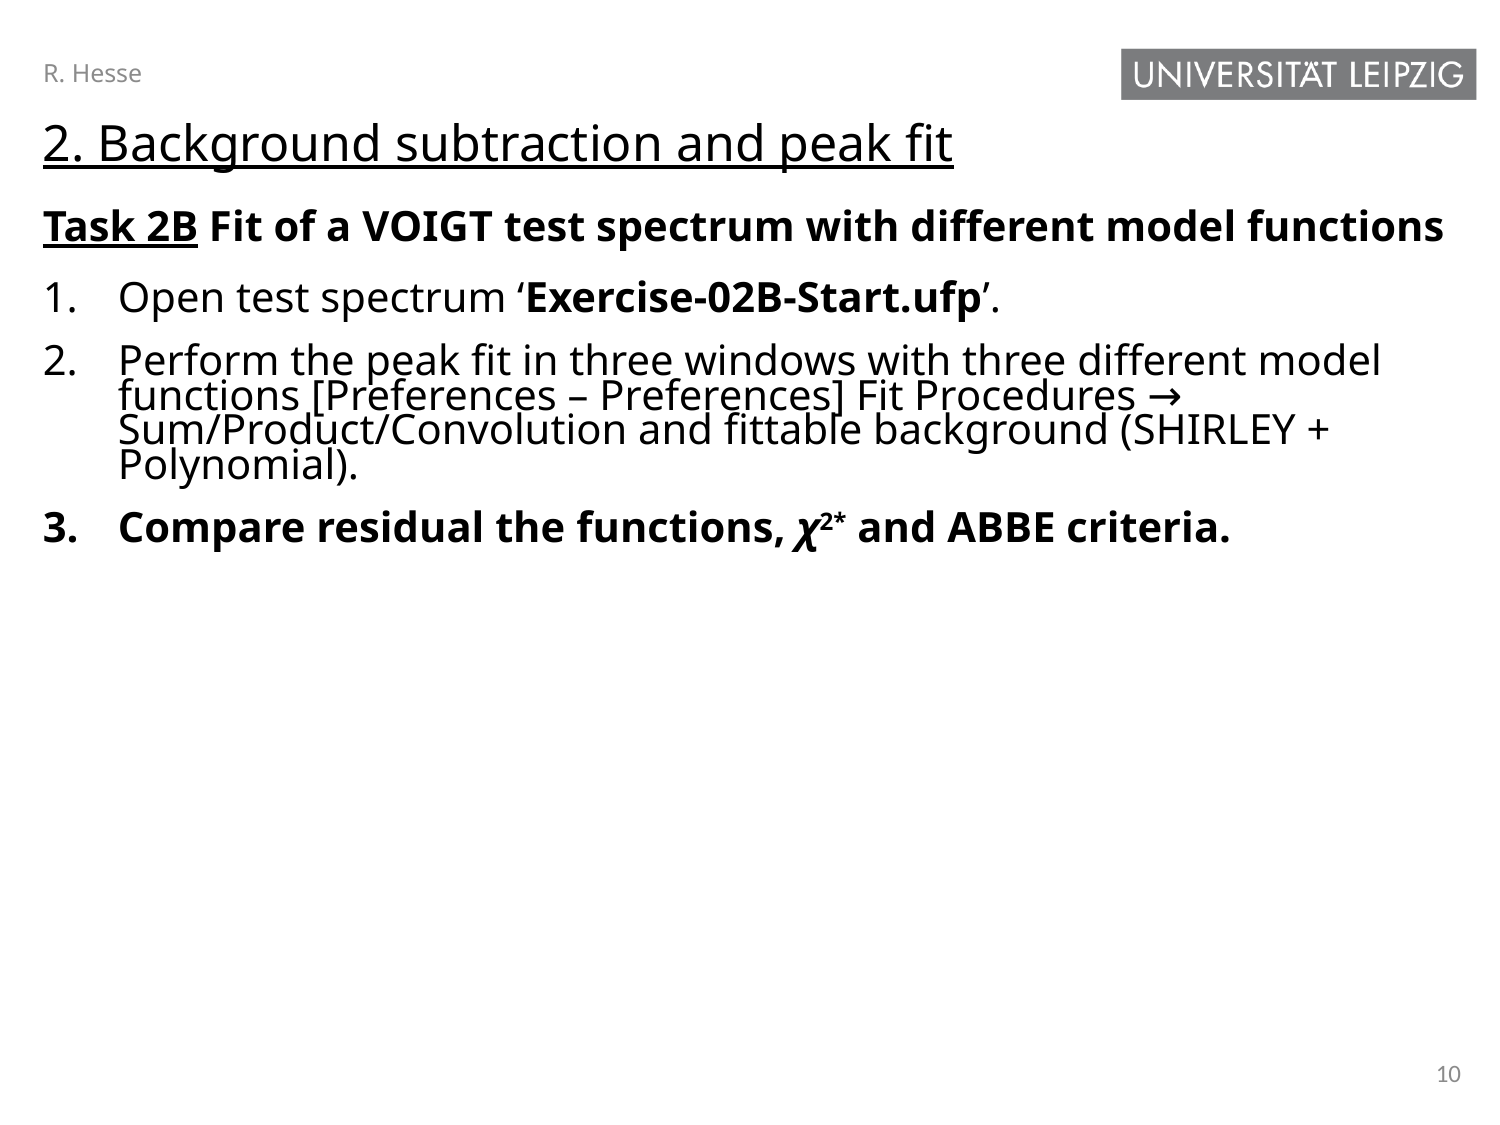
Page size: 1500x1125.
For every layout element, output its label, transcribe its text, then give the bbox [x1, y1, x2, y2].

text_box Task 2B Fit of a Voigt test spectrum with different model functions Open test spectrum ‘Exercise-02B-Start.ufp’. Perform the peak fit in three windows with three different model functions [Preferences – Preferences] Fit Procedures → Sum/Product/Convolution and fittable background (Shirley + Polynomial). Compare residual the functions, χ2* and Abbe criteria. [28, 201, 1477, 815]
footer R. Hesse [28, 44, 1410, 105]
text_box 2. Background subtraction and peak fit [28, 104, 1269, 179]
slide_number 10 [1291, 1042, 1477, 1103]
picture [1410, 48, 1477, 100]
